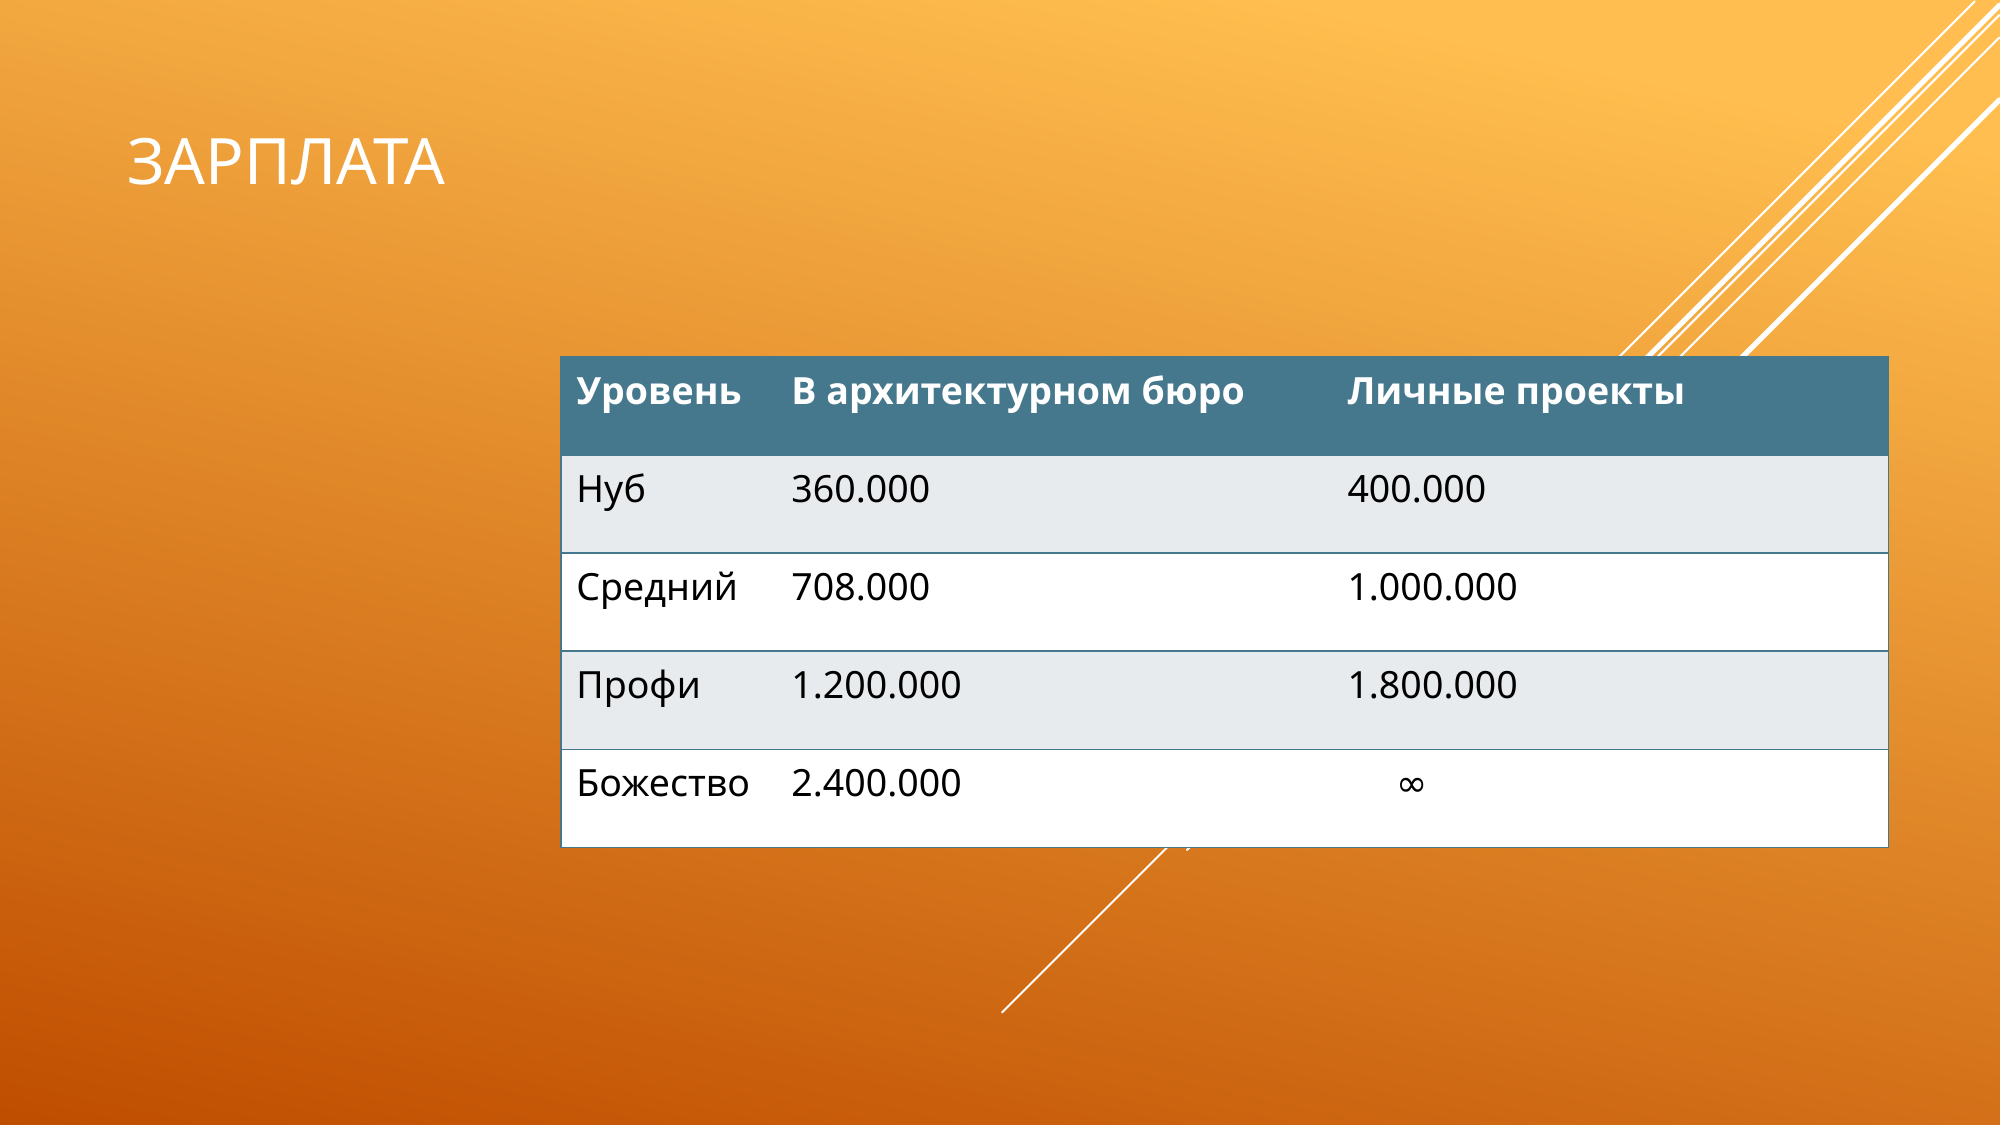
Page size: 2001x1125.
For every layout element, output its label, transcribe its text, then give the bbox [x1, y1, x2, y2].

table_cell Профи [562, 652, 777, 749]
table_cell 360.000 [777, 456, 1333, 552]
table_header В архитектурном бюро [777, 358, 1333, 454]
table_cell 1.800.000 [1333, 652, 1888, 749]
table_cell 2.400.000 [777, 750, 1333, 847]
subtitle [112, 268, 1728, 950]
table_cell Нуб [562, 456, 777, 552]
table_header Личные проекты [1333, 358, 1888, 454]
table_cell 708.000 [777, 554, 1333, 650]
table_cell Средний [562, 554, 777, 650]
table_header Уровень [562, 358, 777, 454]
table_cell 1.000.000 [1333, 554, 1888, 650]
table_cell 1.200.000 [777, 652, 1333, 749]
title Зарплата [112, 112, 1425, 205]
table_cell Божество [562, 750, 777, 847]
table_cell 400.000 [1333, 456, 1888, 552]
table_cell ∞ [1333, 750, 1888, 847]
